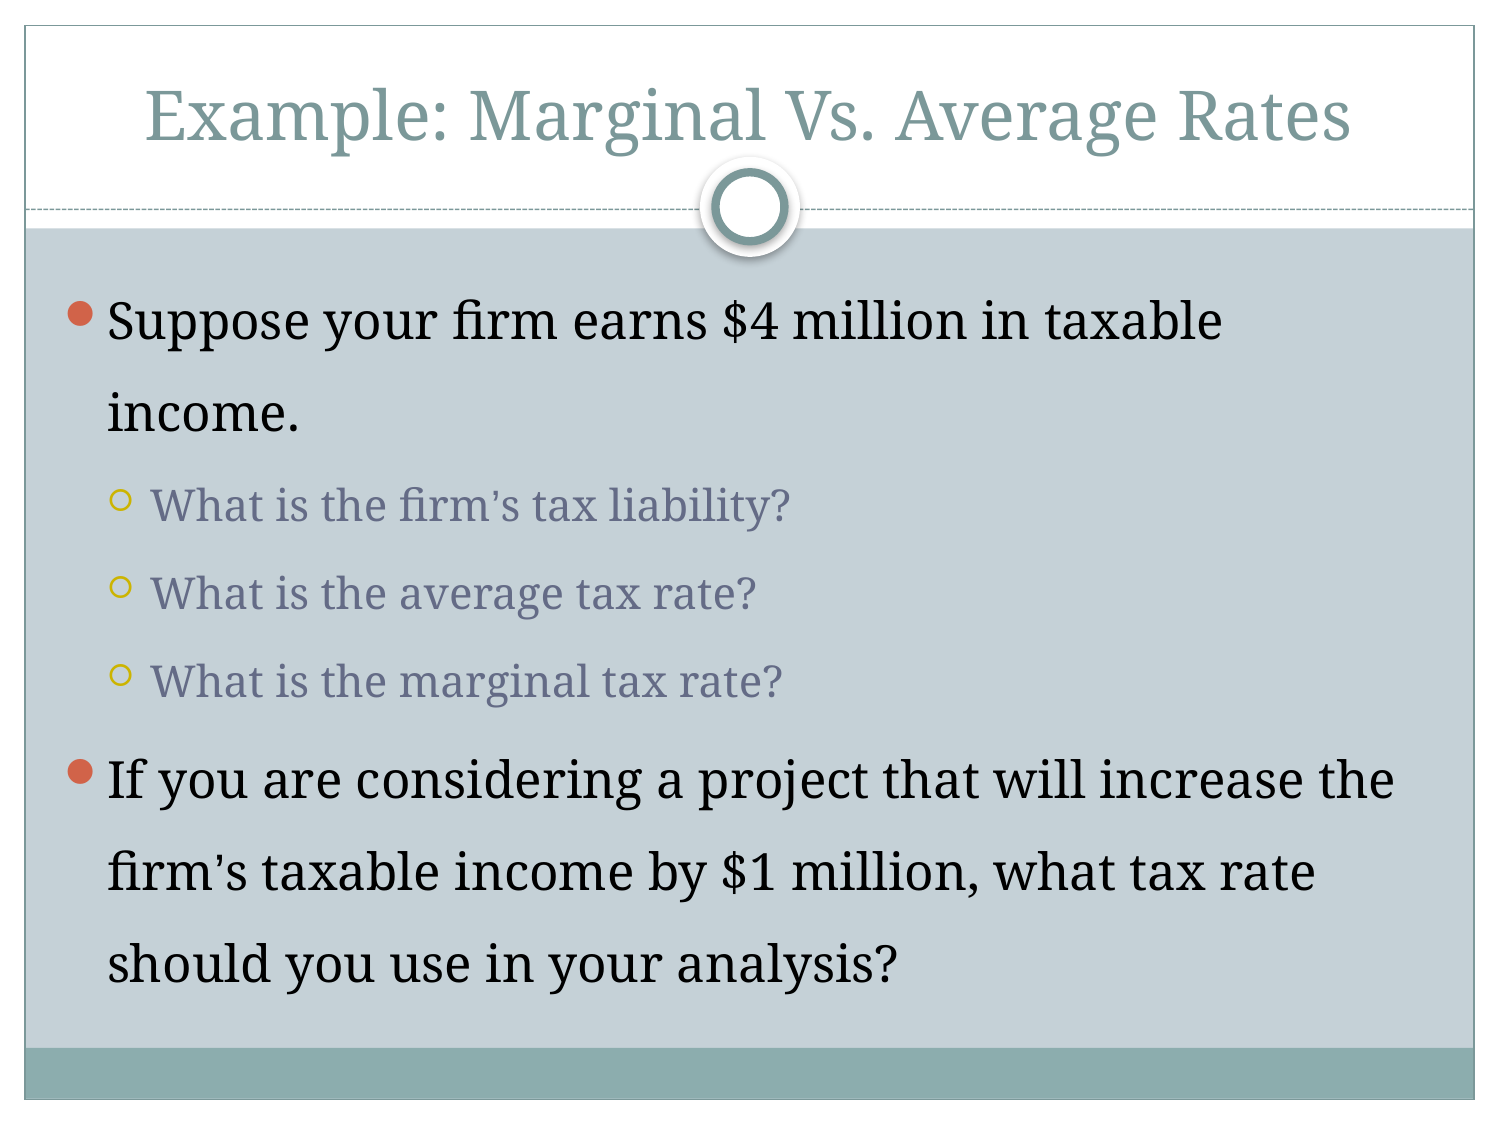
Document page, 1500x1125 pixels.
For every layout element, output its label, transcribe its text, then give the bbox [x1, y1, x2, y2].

list Suppose your firm earns $4 million in taxable income. What is the firm’s tax liability? What is the average tax rate? What is the marginal tax rate? If you are considering a project that will increase the firm’s taxable income by $1 million, what tax rate should you use in your analysis? [49, 250, 1445, 1001]
title Example: Marginal Vs. Average Rates [49, 37, 1450, 162]
